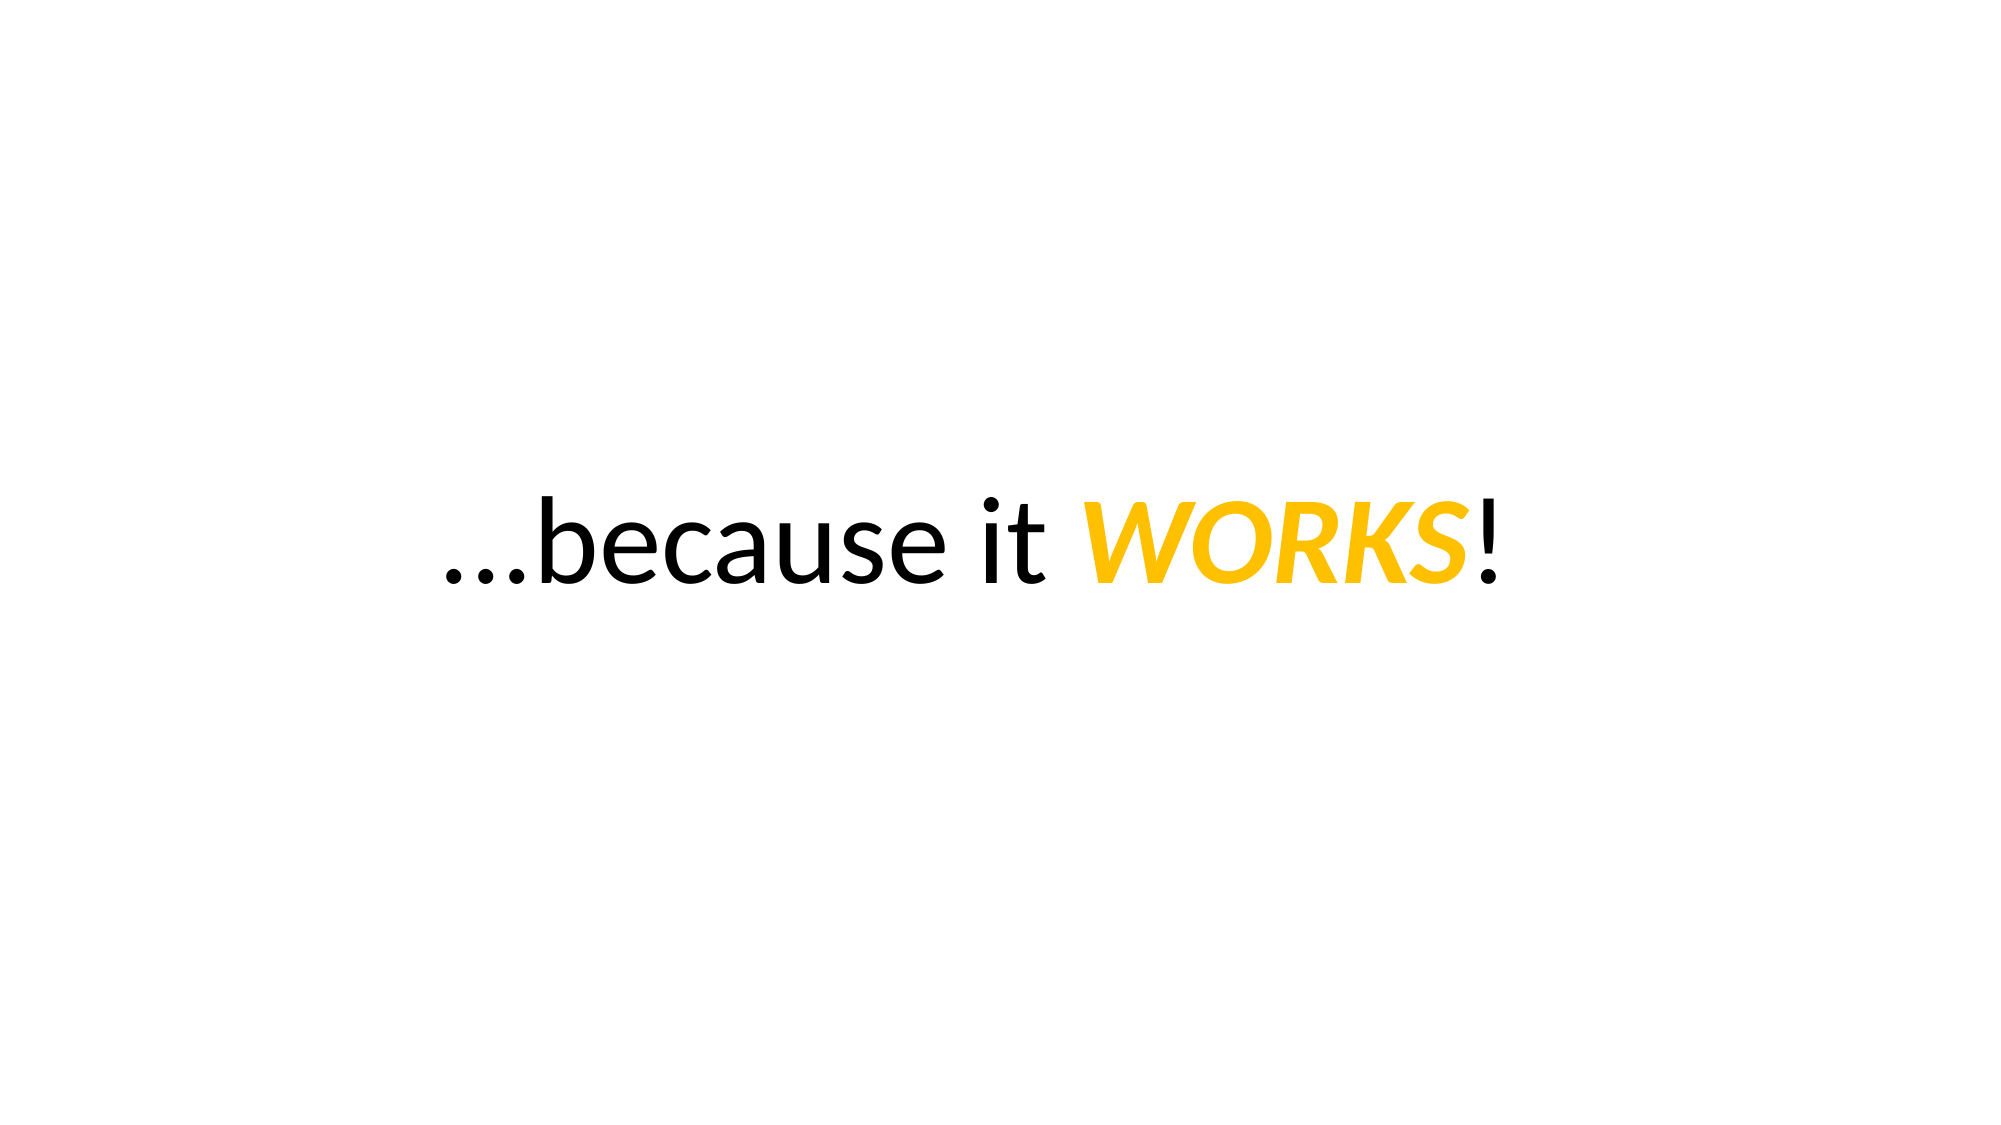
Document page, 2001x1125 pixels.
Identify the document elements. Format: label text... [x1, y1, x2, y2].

list ...because it WORKS! [111, 468, 1837, 1037]
